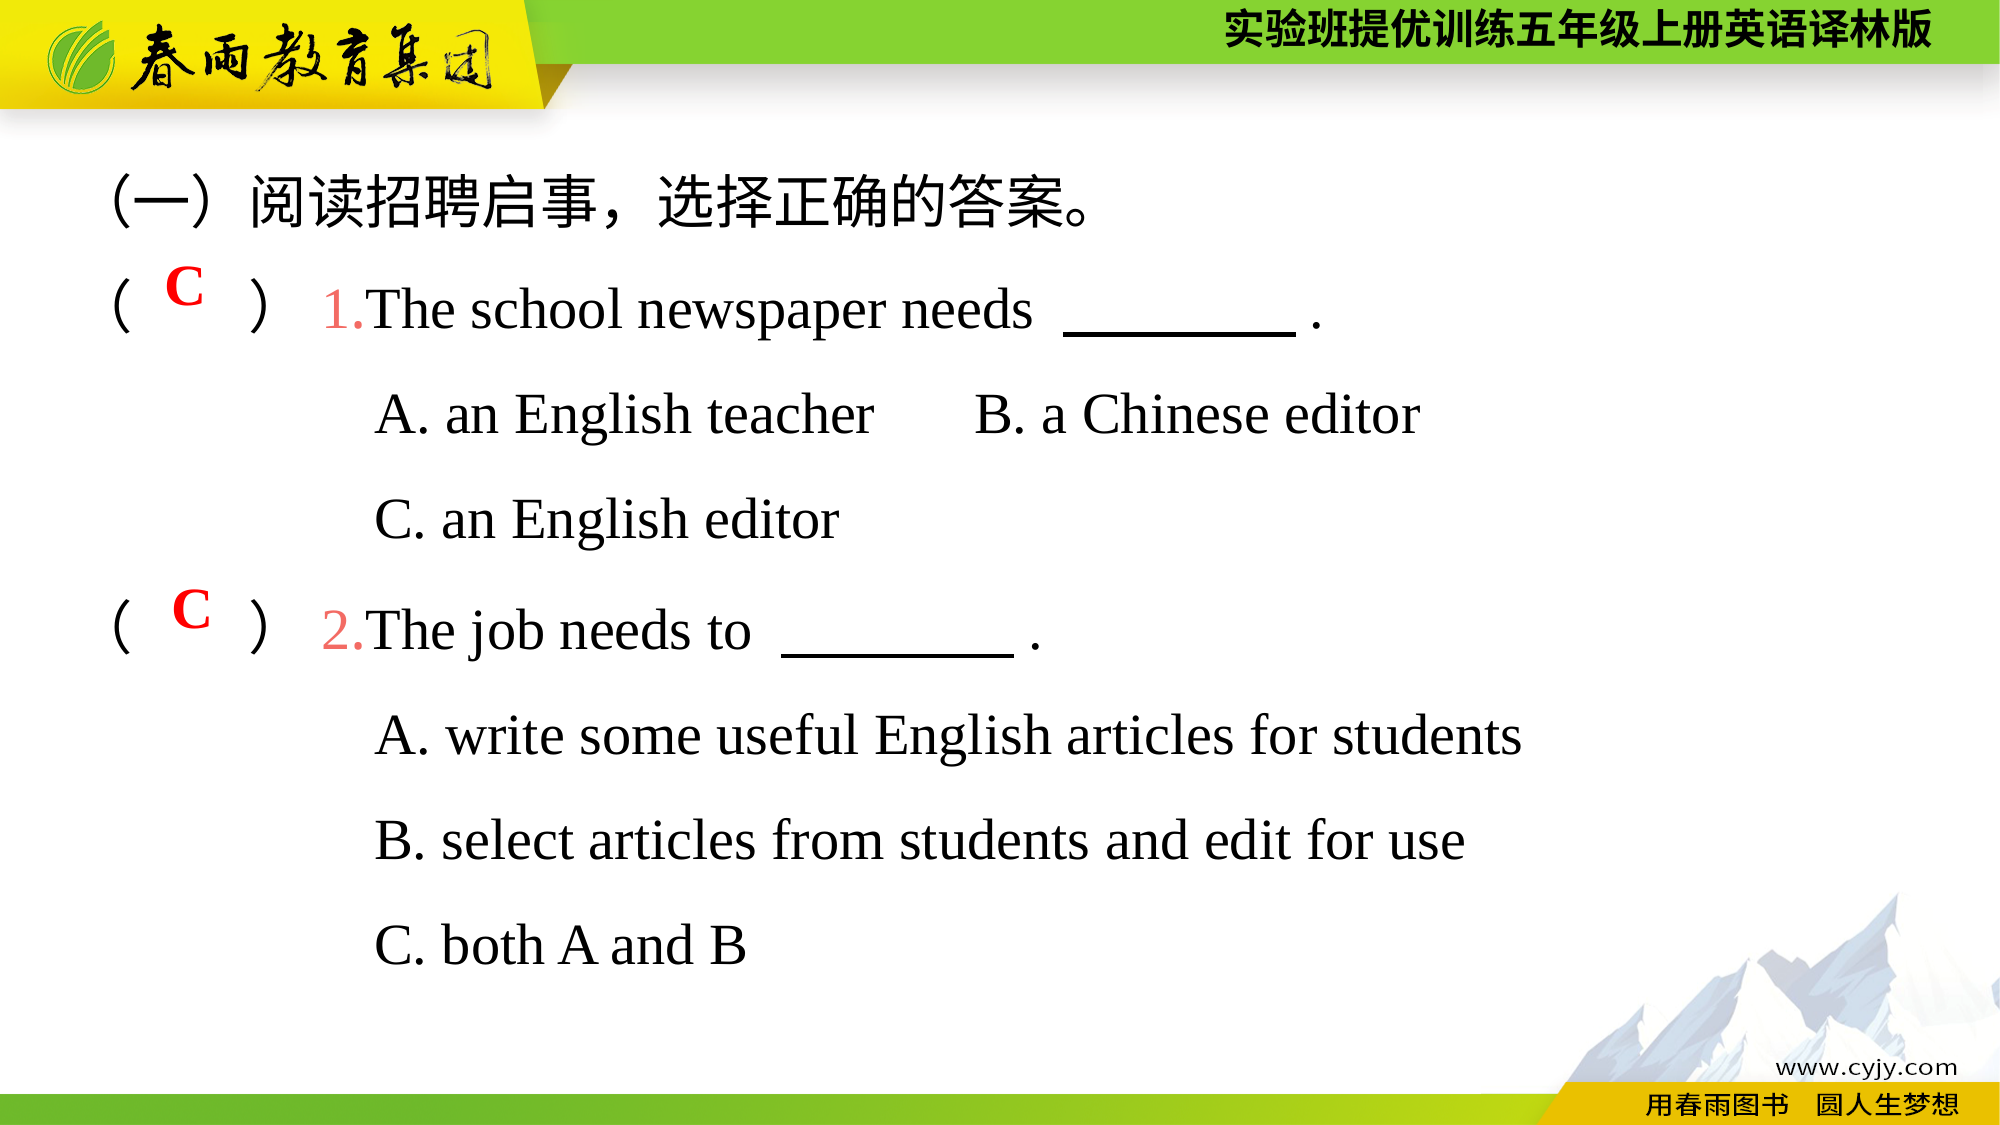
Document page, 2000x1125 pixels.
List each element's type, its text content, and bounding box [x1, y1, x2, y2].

text_box C [156, 562, 228, 648]
text_box （ ）2.The job needs to . A. write some useful English articles for students B. select articles from students and edit for use C. both A and B [59, 548, 1944, 984]
text_box C [149, 239, 222, 325]
list （一）阅读招聘启事，选择正确的答案。 （ ）1.The school newspaper needs . A. an English teacher B. a Chinese editor C. an English editor [59, 122, 1944, 548]
picture [0, 0, 2000, 1125]
